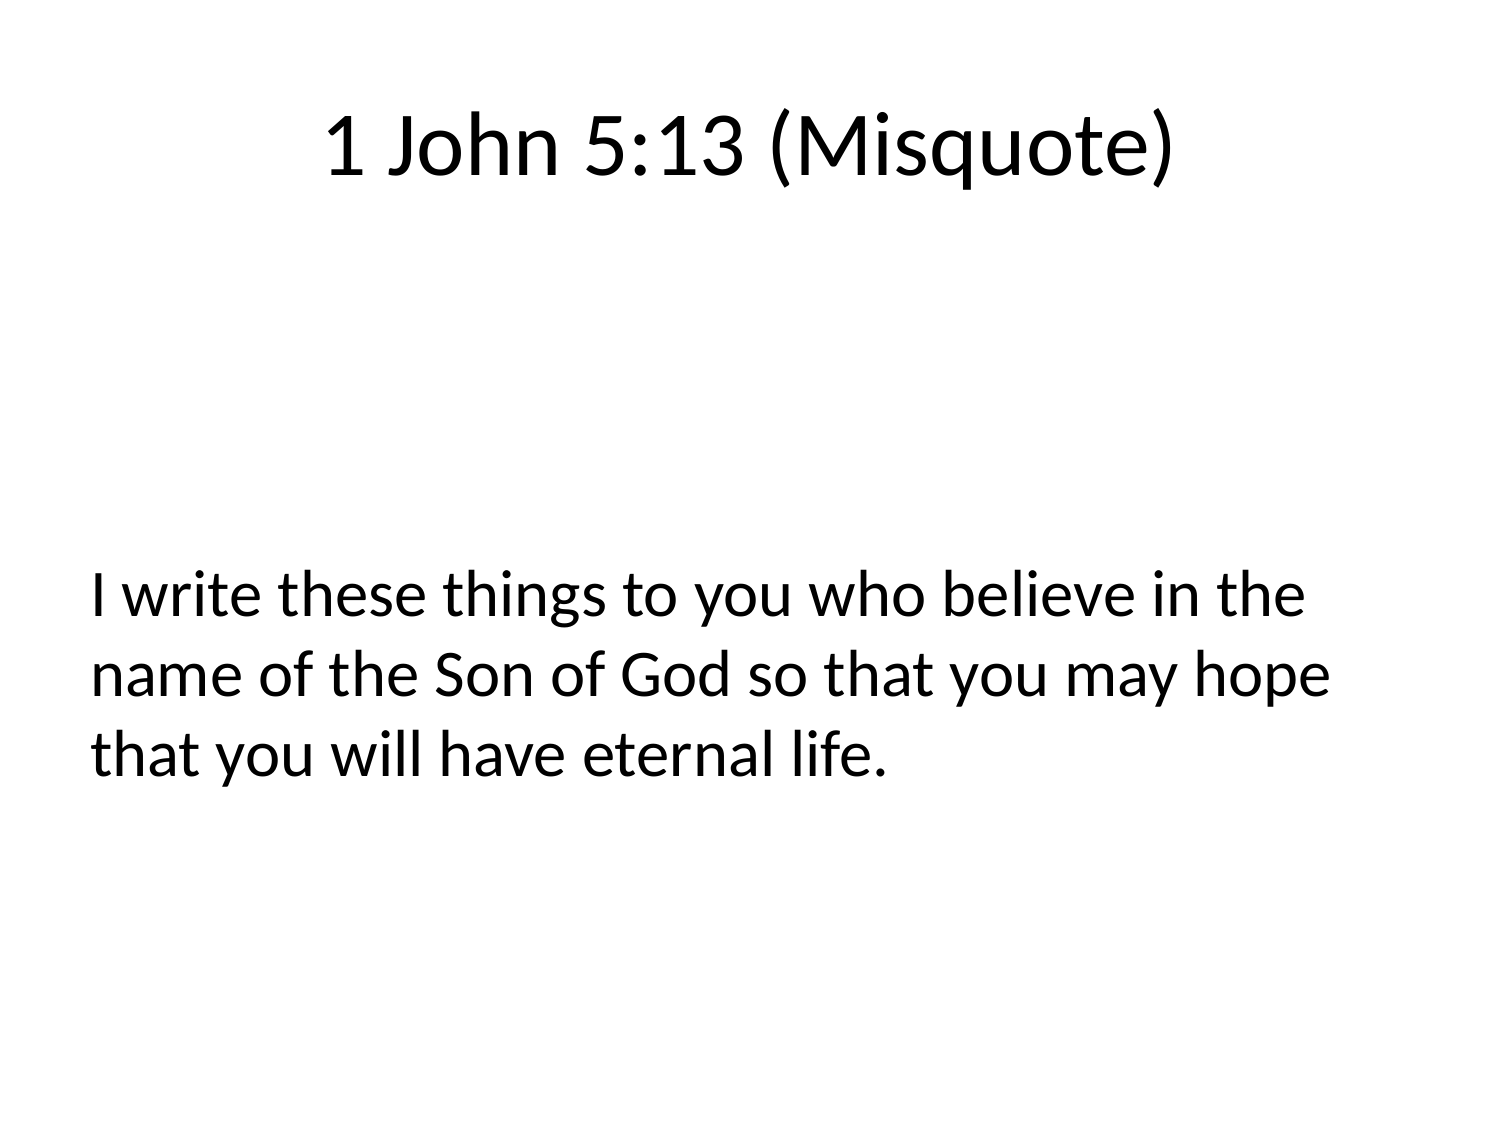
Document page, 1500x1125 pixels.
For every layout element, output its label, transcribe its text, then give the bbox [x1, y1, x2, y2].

list I write these things to you who believe in the name of the Son of God so that you may hope that you will have eternal life. [75, 262, 1425, 1005]
title 1 John 5:13 (Misquote) [75, 45, 1425, 233]
